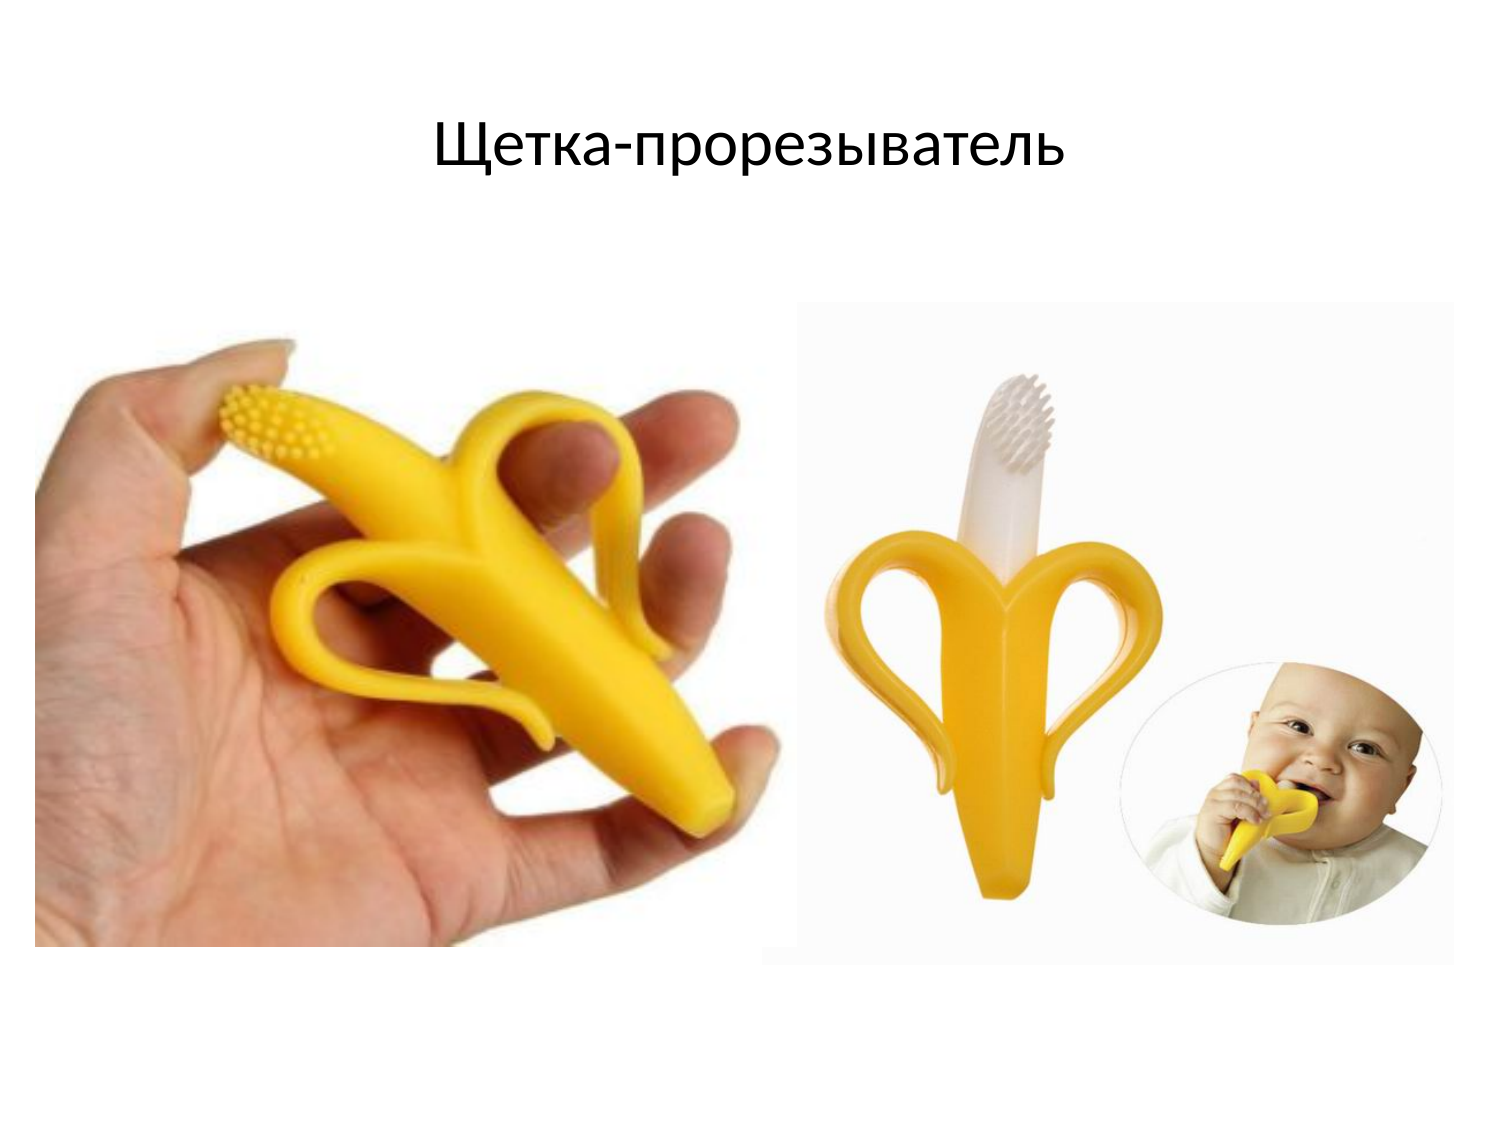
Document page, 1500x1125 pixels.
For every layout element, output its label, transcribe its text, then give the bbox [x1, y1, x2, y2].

title Щетка-прорезыватель [74, 44, 1426, 233]
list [34, 257, 797, 947]
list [762, 302, 1454, 965]
